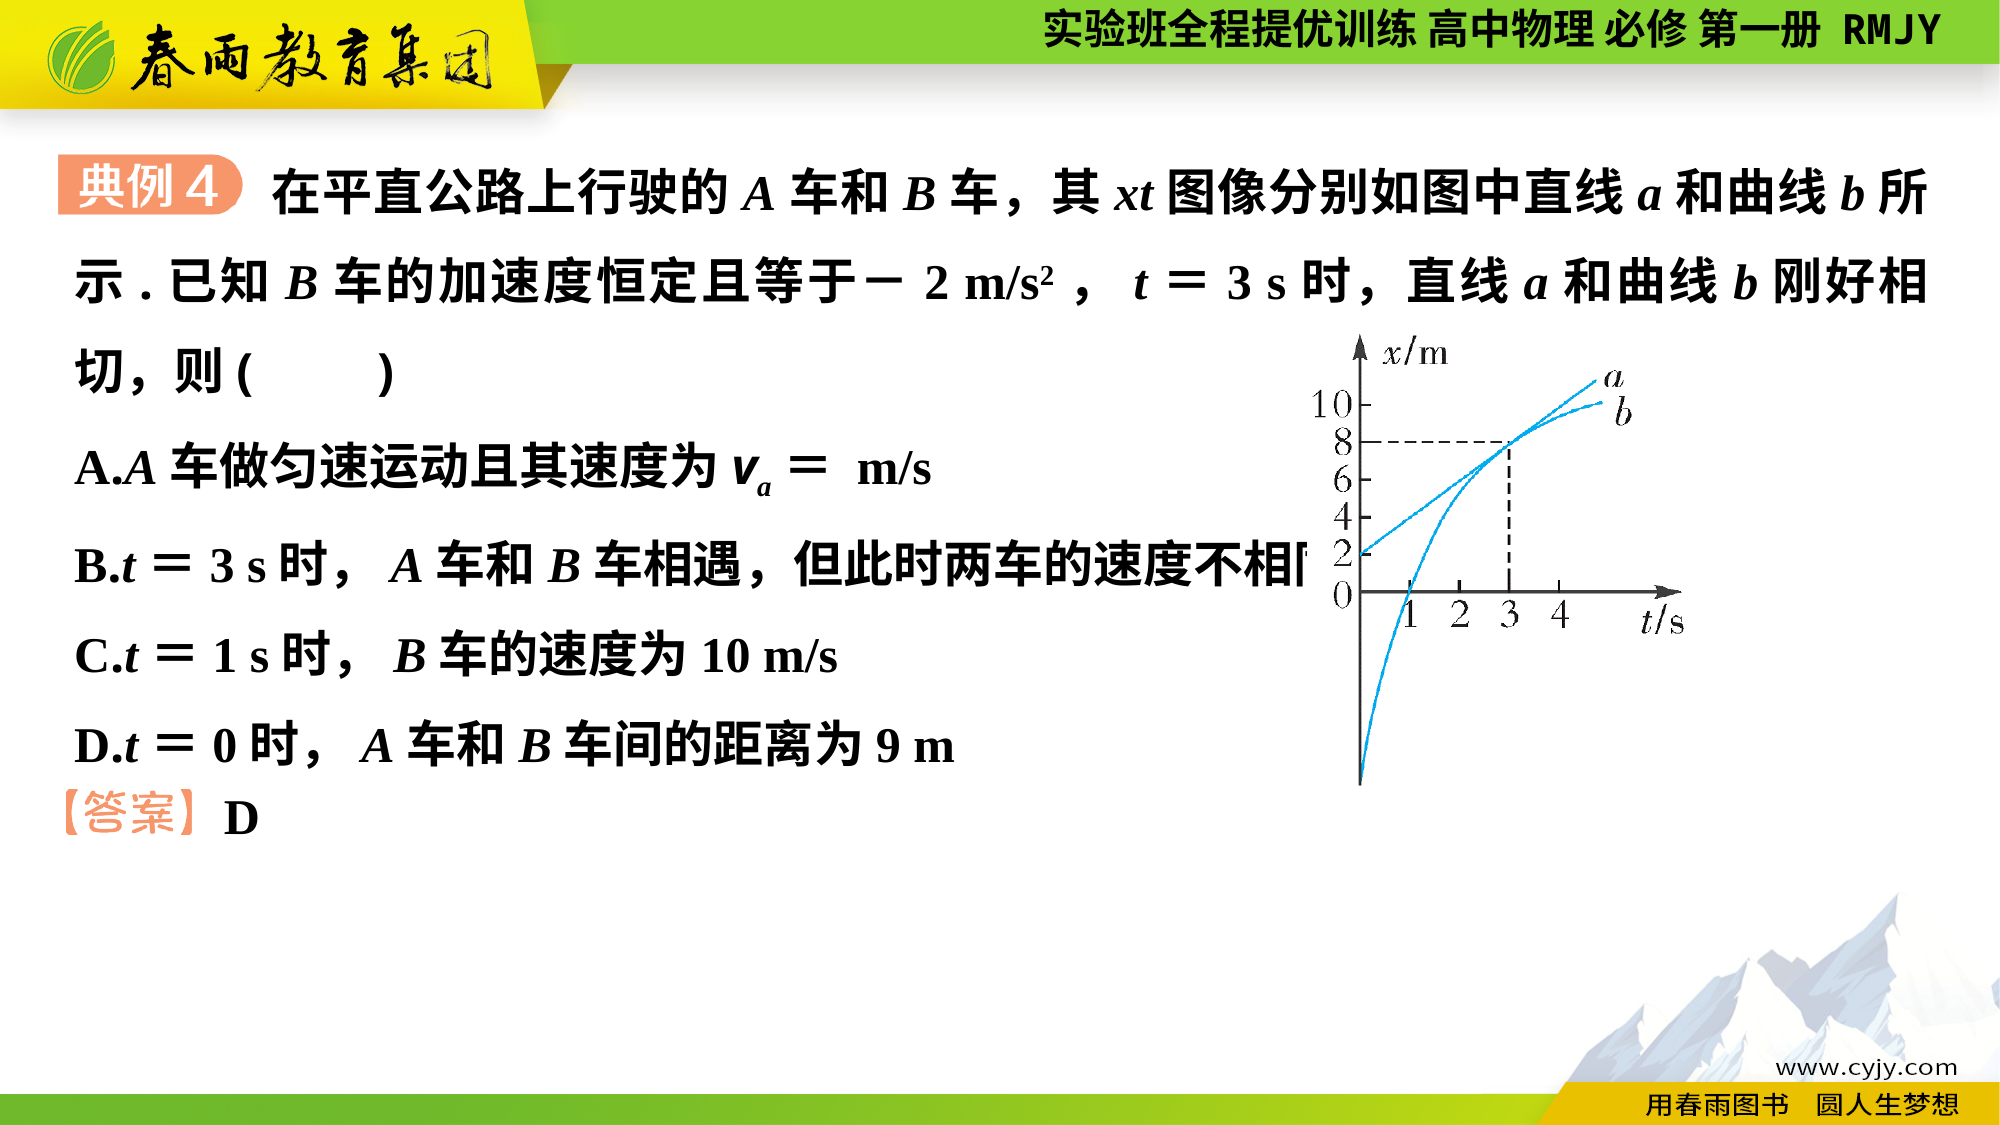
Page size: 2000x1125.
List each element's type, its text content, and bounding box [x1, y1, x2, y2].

picture [0, 0, 2000, 1125]
text_box D [209, 777, 275, 853]
